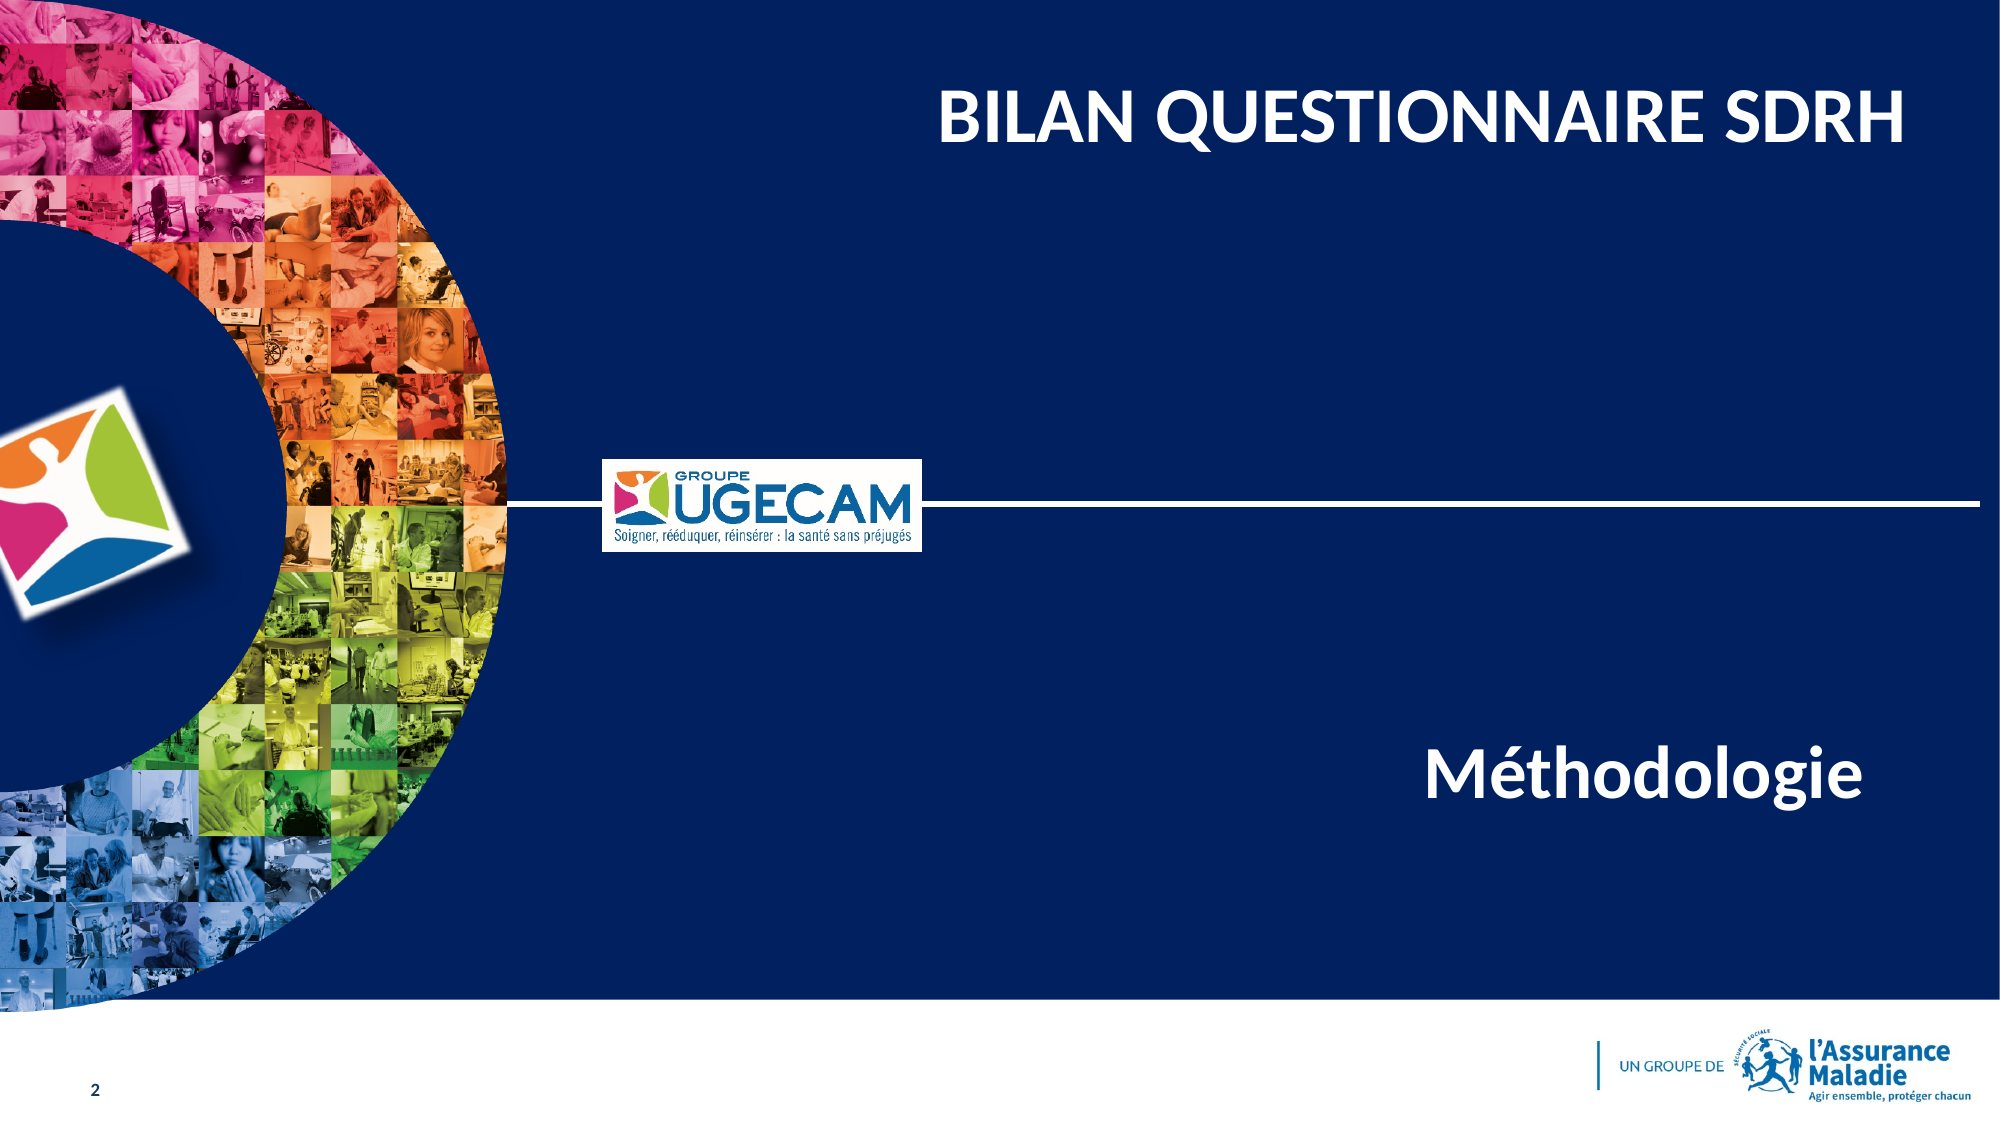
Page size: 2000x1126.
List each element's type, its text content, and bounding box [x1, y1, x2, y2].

text_box Méthodologie [1318, 716, 1879, 821]
picture [1564, 1014, 1998, 1126]
subtitle Bilan questionnaire SDrh [810, 54, 1943, 173]
picture [602, 459, 922, 552]
picture [0, 0, 507, 1012]
